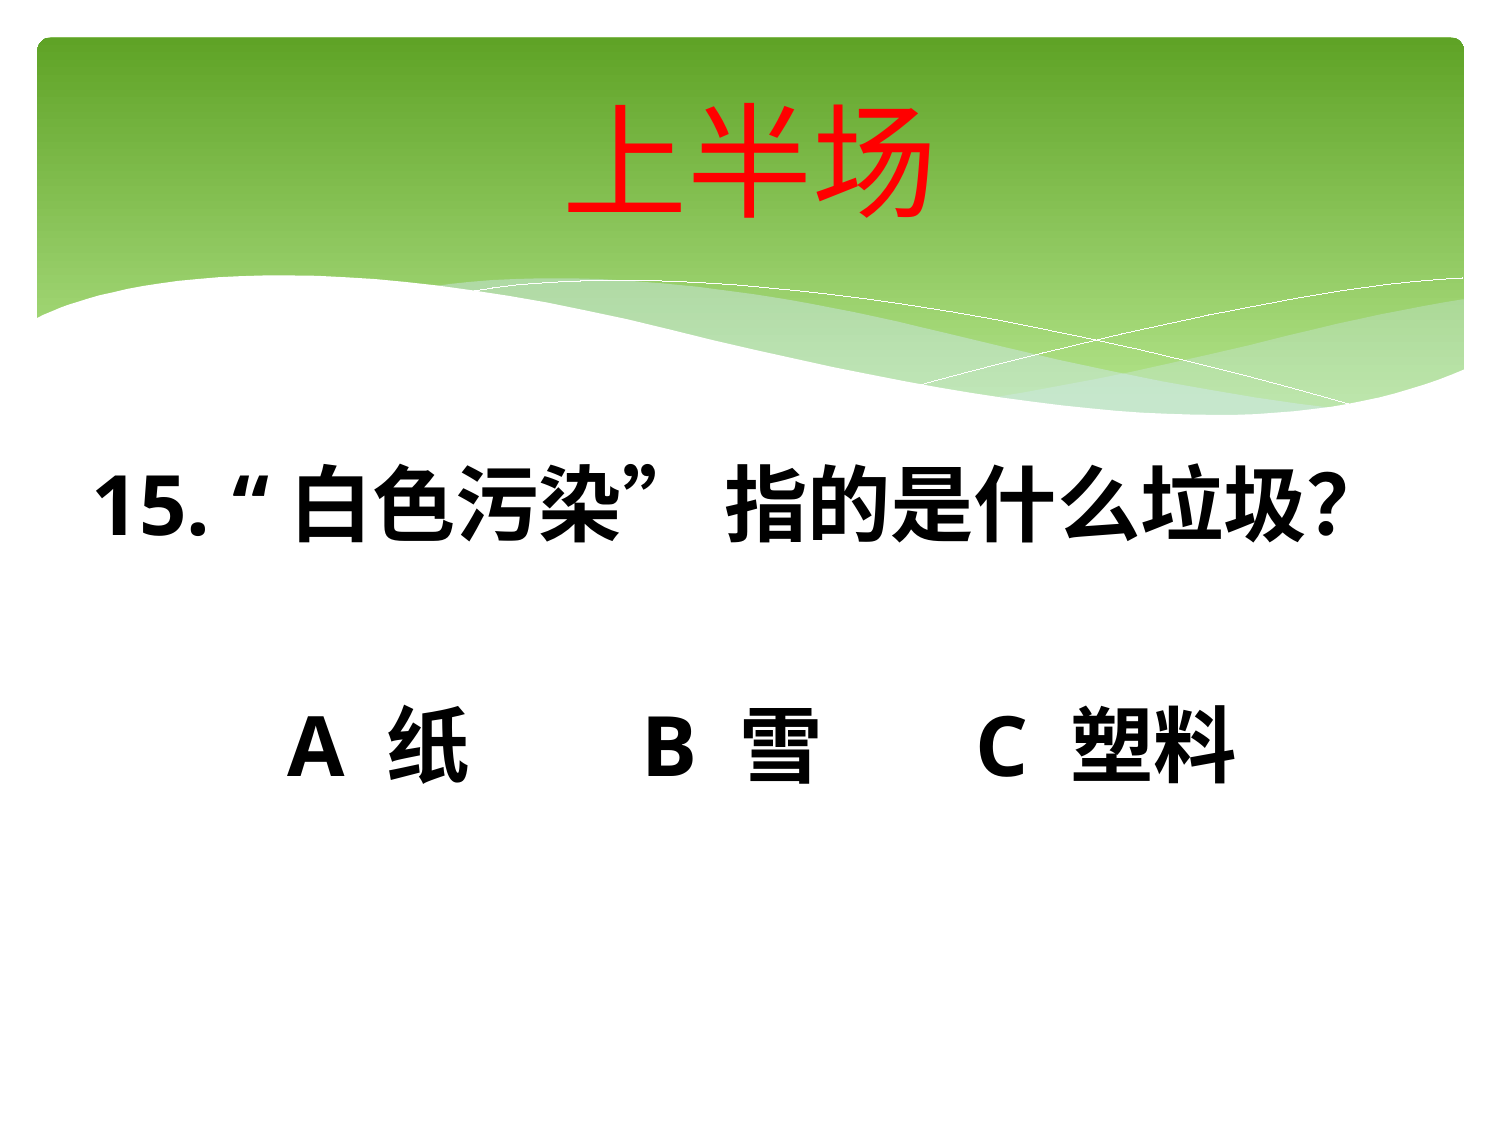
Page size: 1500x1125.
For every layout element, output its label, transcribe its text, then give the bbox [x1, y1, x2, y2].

list 15. “白色污染” 指的是什么垃圾？ A 纸 B 雪 C 塑料 [76, 444, 1412, 1029]
title 上半场 [75, 55, 1425, 261]
